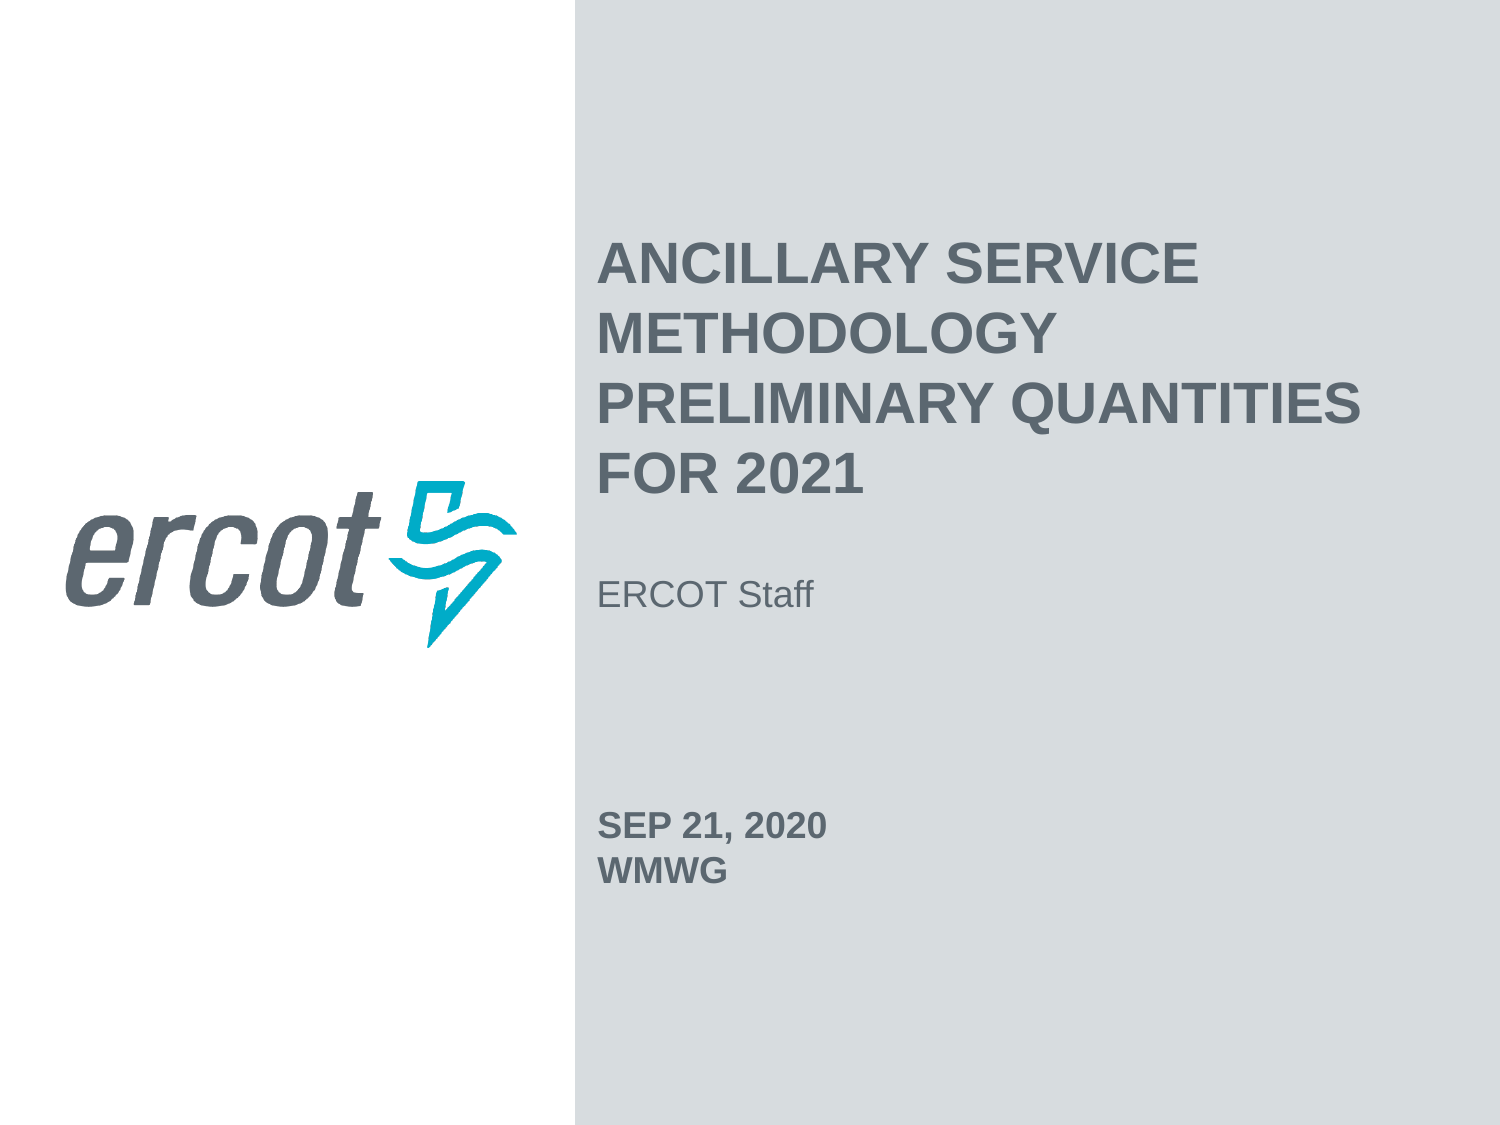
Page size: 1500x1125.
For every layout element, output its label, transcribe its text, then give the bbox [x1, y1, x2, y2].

list Ancillary Service Methodology Preliminary Quantities For 2021 [581, 217, 1488, 596]
list ERCOT Staff [581, 562, 1315, 714]
list Sep 21, 2020 WMWG [582, 793, 1315, 900]
picture [56, 471, 525, 654]
